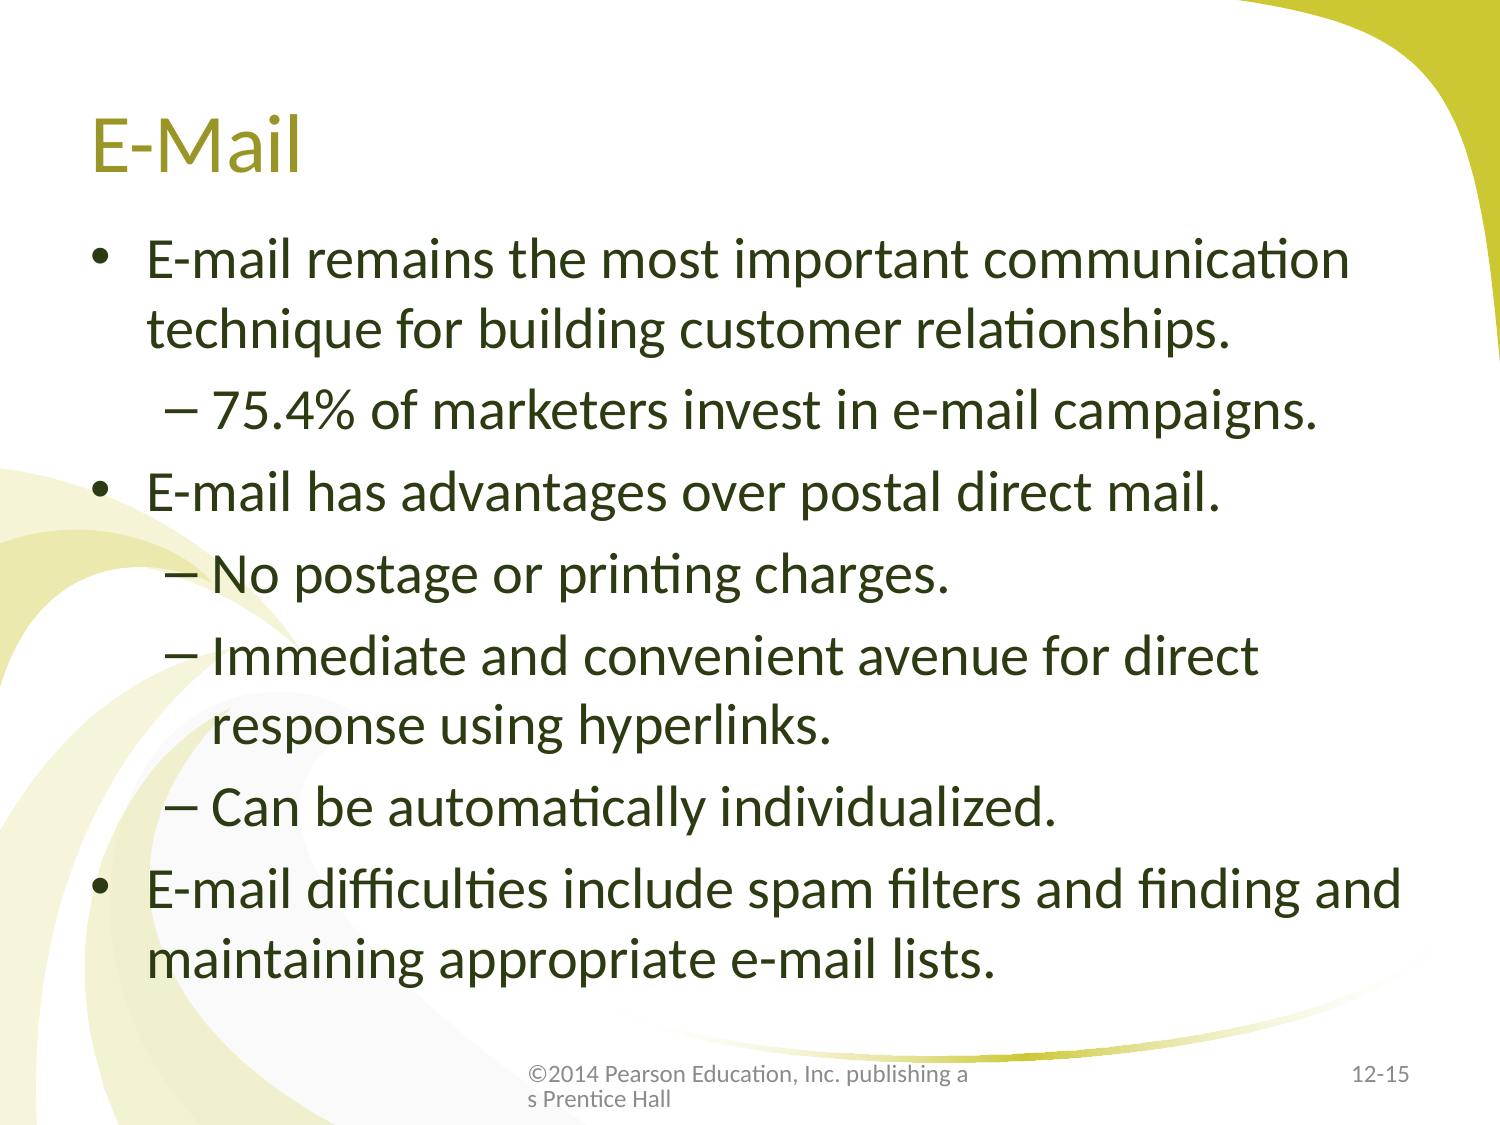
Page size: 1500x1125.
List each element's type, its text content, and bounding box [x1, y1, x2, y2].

slide_number 12-15 [1074, 1042, 1425, 1103]
title E-Mail [75, 45, 1425, 212]
footer ©2014 Pearson Education, Inc. publishing as Prentice Hall [512, 1042, 988, 1103]
list E-mail remains the most important communication technique for building customer relationships. 75.4% of marketers invest in e-mail campaigns. E-mail has advantages over postal direct mail. No postage or printing charges. Immediate and convenient avenue for direct response using hyperlinks. Can be automatically individualized. E-mail difficulties include spam filters and finding and maintaining appropriate e-mail lists. [75, 212, 1425, 1005]
